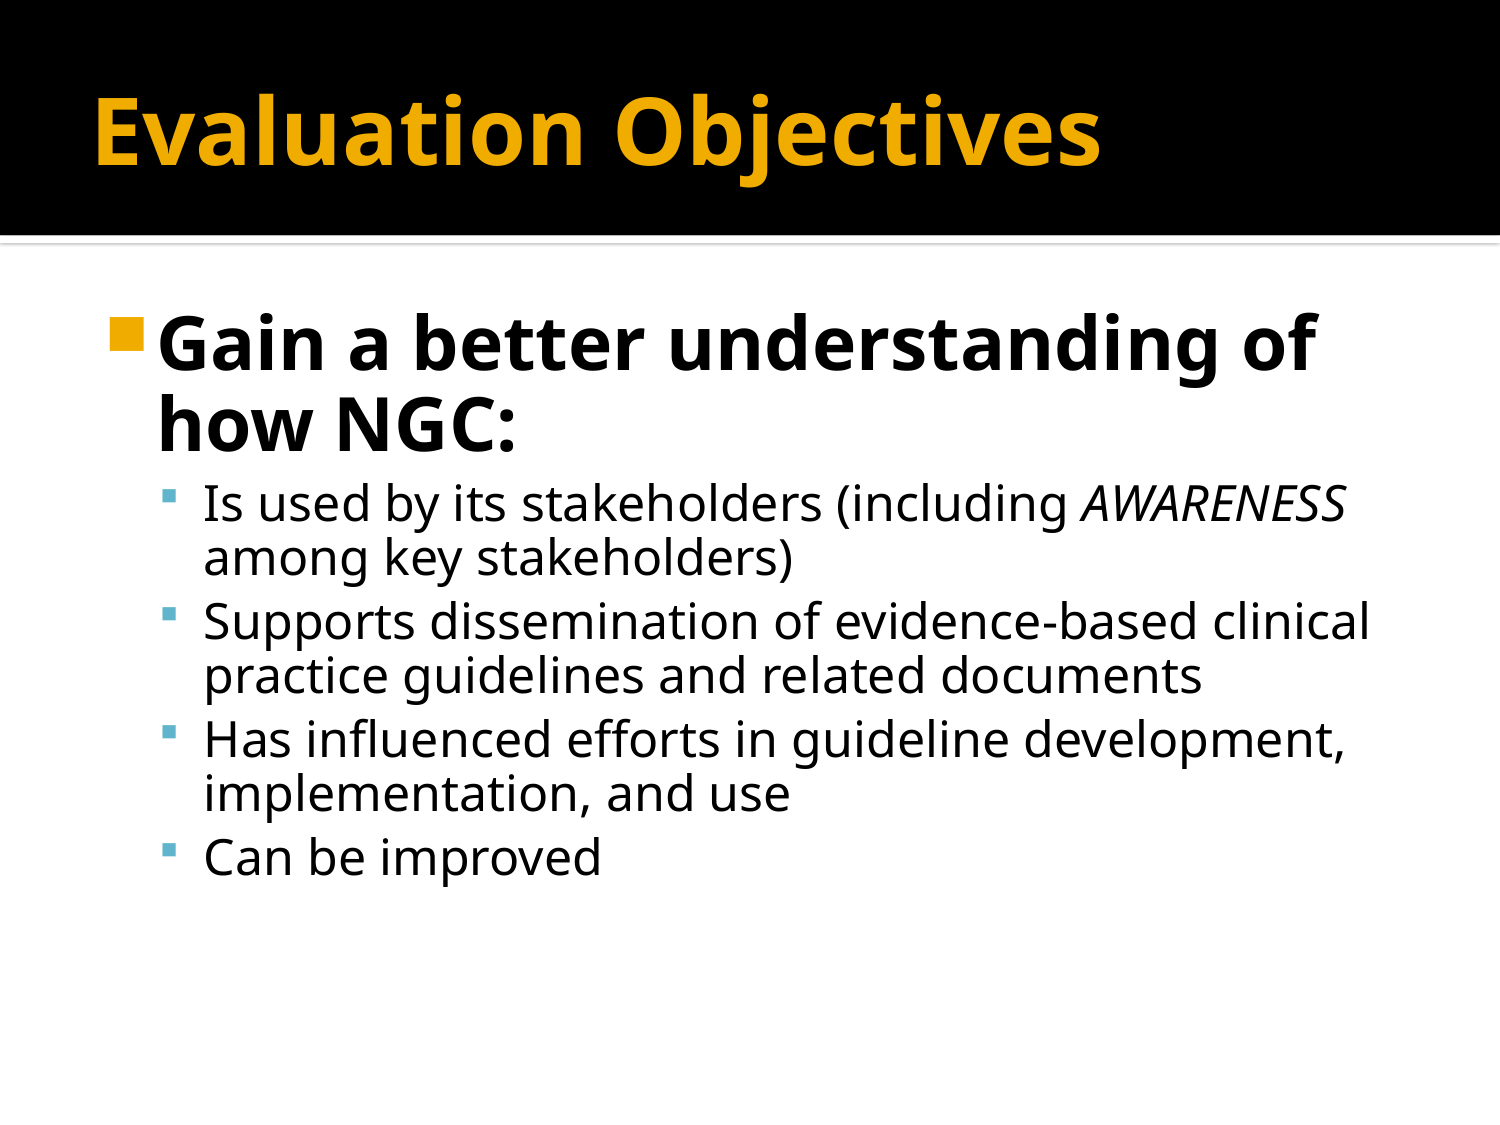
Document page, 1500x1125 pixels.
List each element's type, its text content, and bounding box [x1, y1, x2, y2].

title Evaluation Objectives [75, 25, 1425, 231]
list Gain a better understanding of how NGC: Is used by its stakeholders (including AWARENESS among key stakeholders) Supports dissemination of evidence-based clinical practice guidelines and related documents Has influenced efforts in guideline development, implementation, and use Can be improved [75, 291, 1425, 1050]
